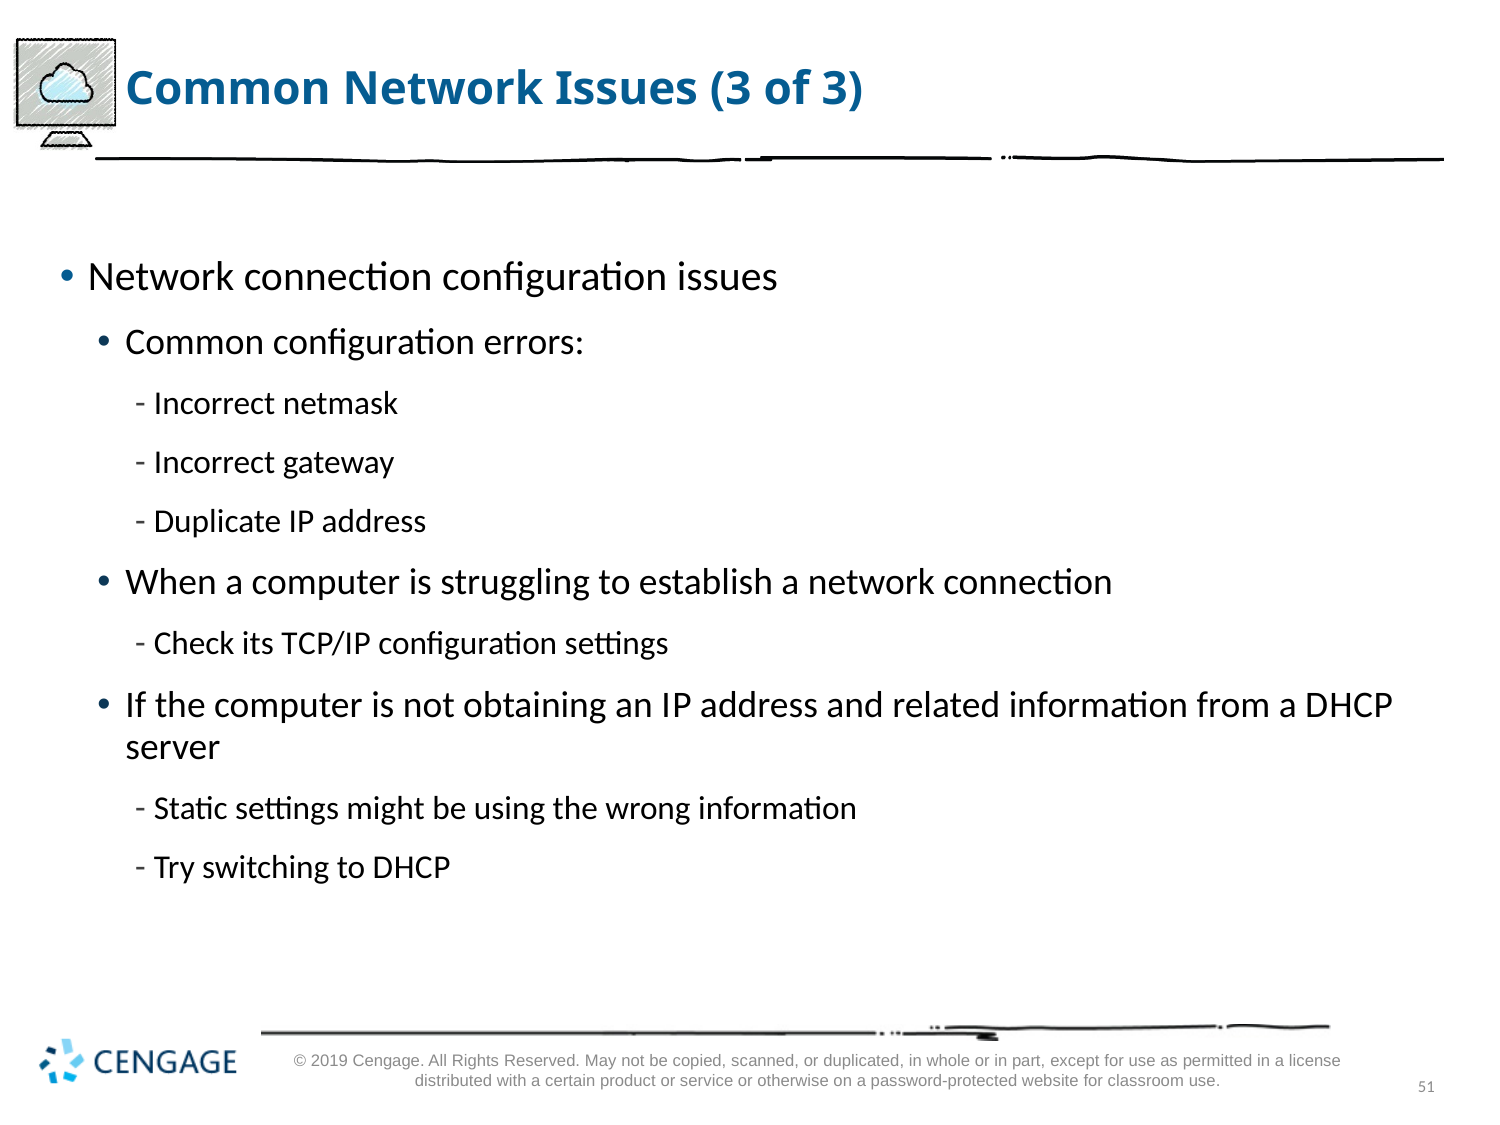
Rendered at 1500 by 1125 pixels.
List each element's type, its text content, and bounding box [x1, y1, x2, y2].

footer © 2019 Cengage. All Rights Reserved. May not be copied, scanned, or duplicated, in whole or in part, except for use as permitted in a license distributed with a certain product or service or otherwise on a password-protected website for classroom use. [262, 1050, 1375, 1091]
picture [261, 1024, 1331, 1041]
title Common Network Issues (3 of 3) [125, 66, 1442, 116]
list Network connection configuration issues Common configuration errors: Incorrect netmask Incorrect gateway Duplicate IP address When a computer is struggling to establish a network connection Check its T C P/I P configuration settings If the computer is not obtaining an I P address and related information from a D H C P server Static settings might be using the wrong information Try switching to D H C P [59, 252, 1441, 893]
picture [95, 155, 1444, 163]
picture [19, 1025, 249, 1096]
picture [13, 36, 117, 151]
